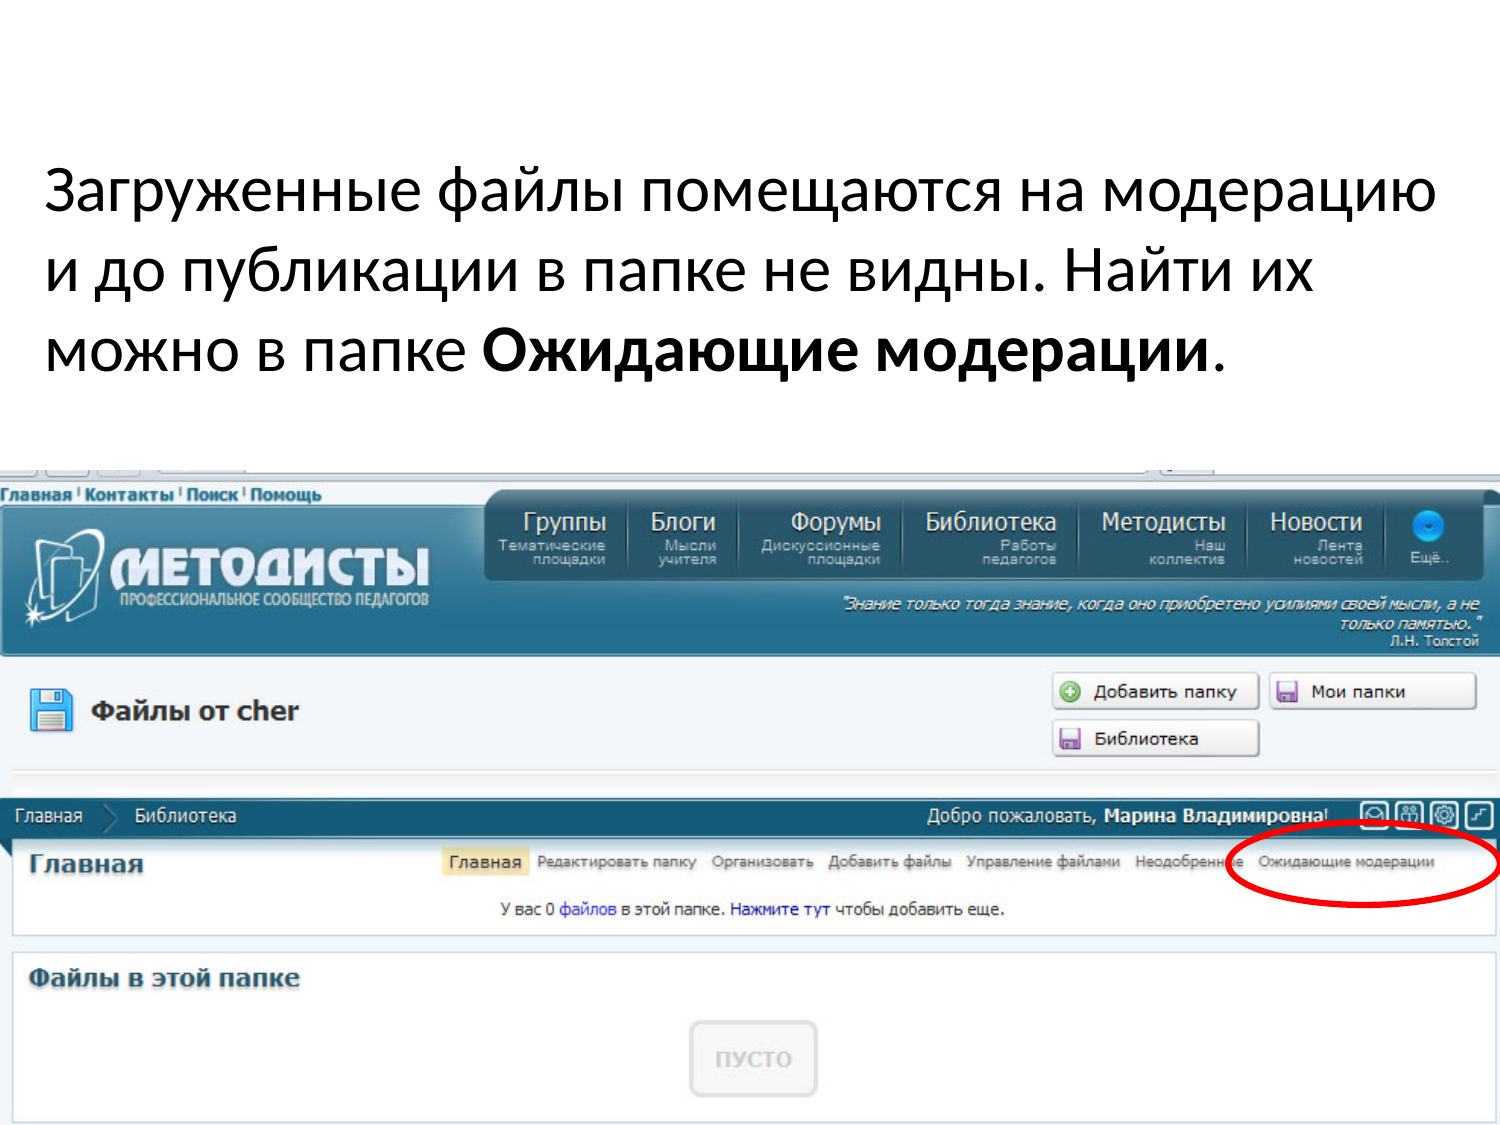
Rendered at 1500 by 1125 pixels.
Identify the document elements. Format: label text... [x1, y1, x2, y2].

text_box Загруженные файлы помещаются на модерацию и до публикации в папке не видны. Найти их можно в папке Ожидающие модерации. [29, 137, 1471, 392]
picture [0, 470, 1500, 1125]
